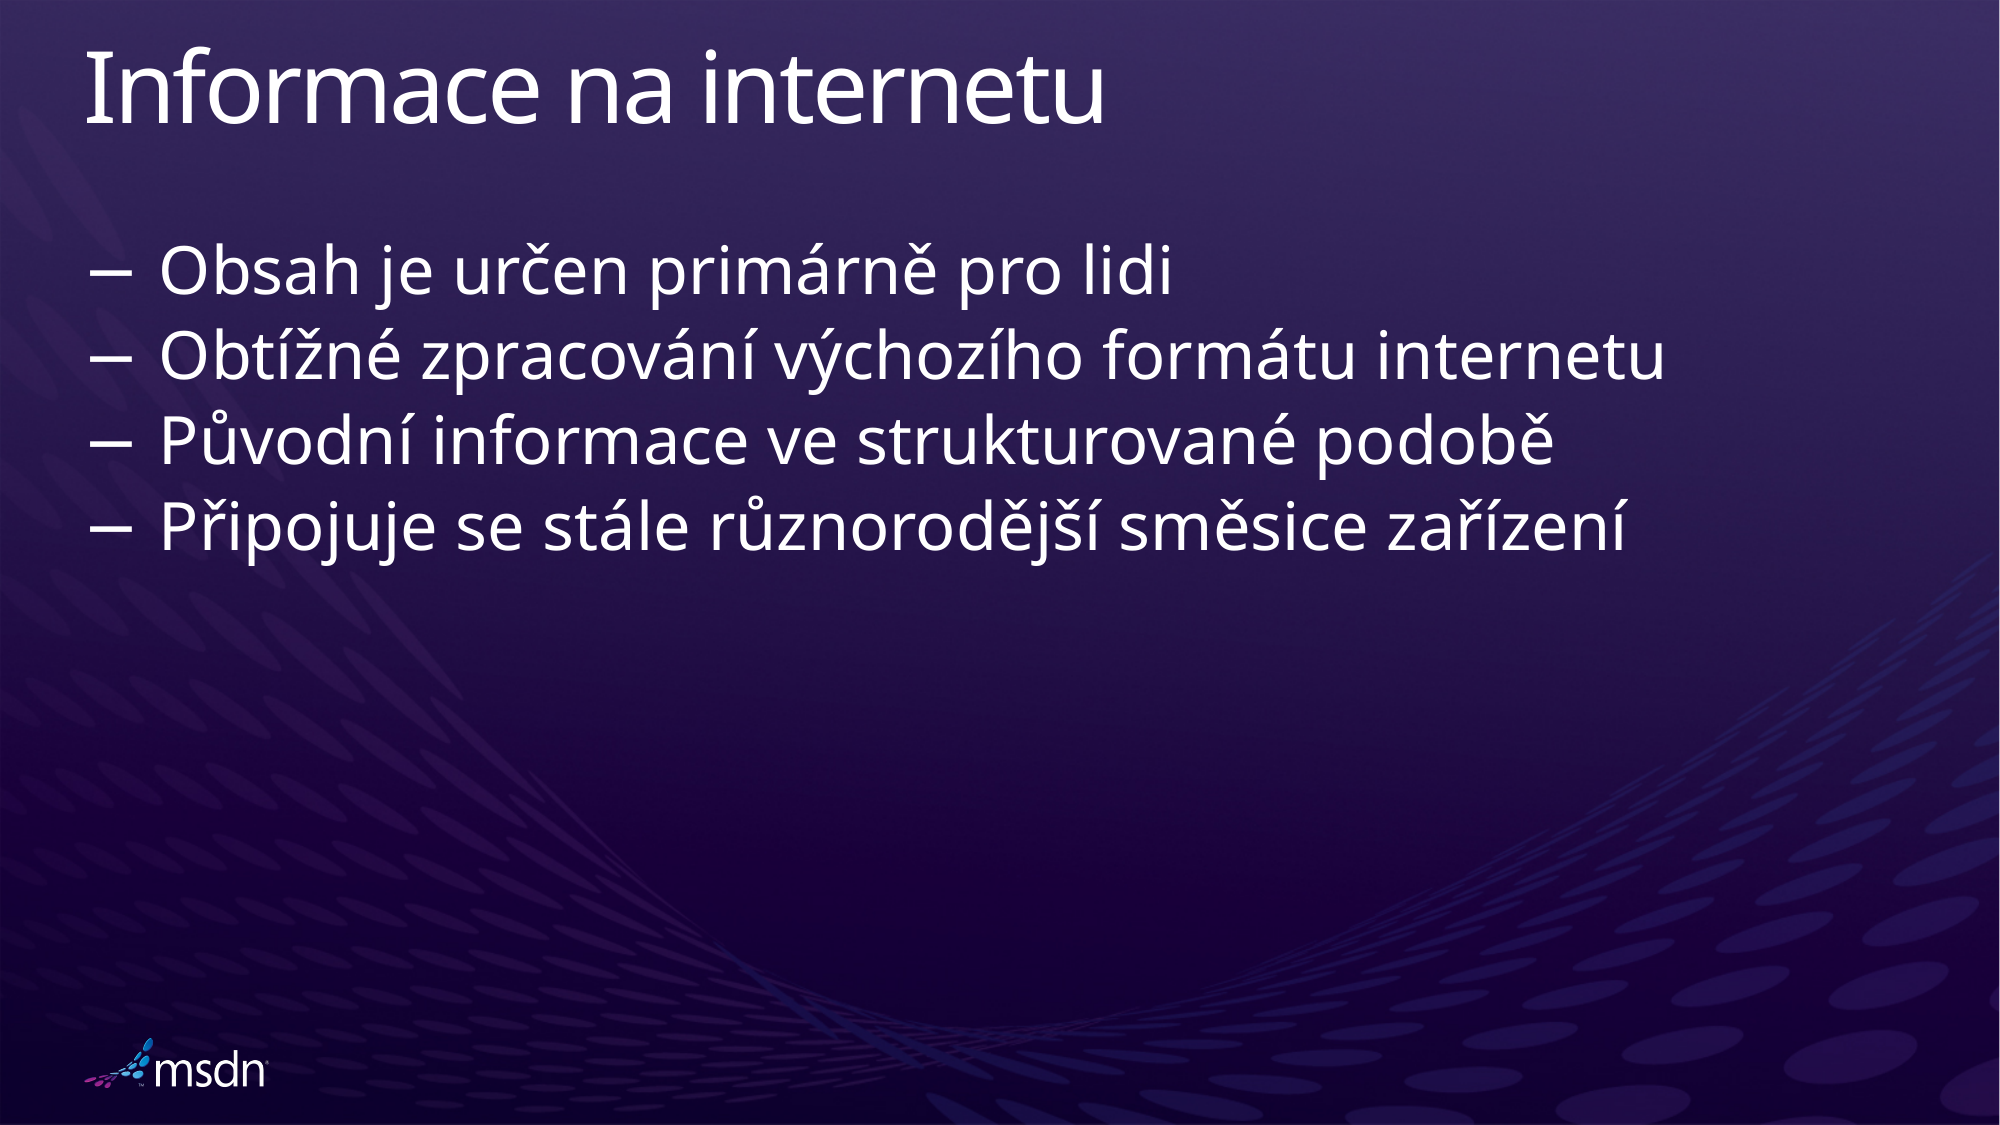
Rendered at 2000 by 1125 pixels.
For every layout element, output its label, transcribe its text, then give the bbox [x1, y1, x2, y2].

title Informace na internetu [83, 37, 1917, 147]
list Obsah je určen primárně pro lidi Obtížné zpracování výchozího formátu internetu Původní informace ve strukturované podobě Připojuje se stále různorodější směsice zařízení [83, 236, 1917, 577]
picture [0, 0, 2000, 1125]
